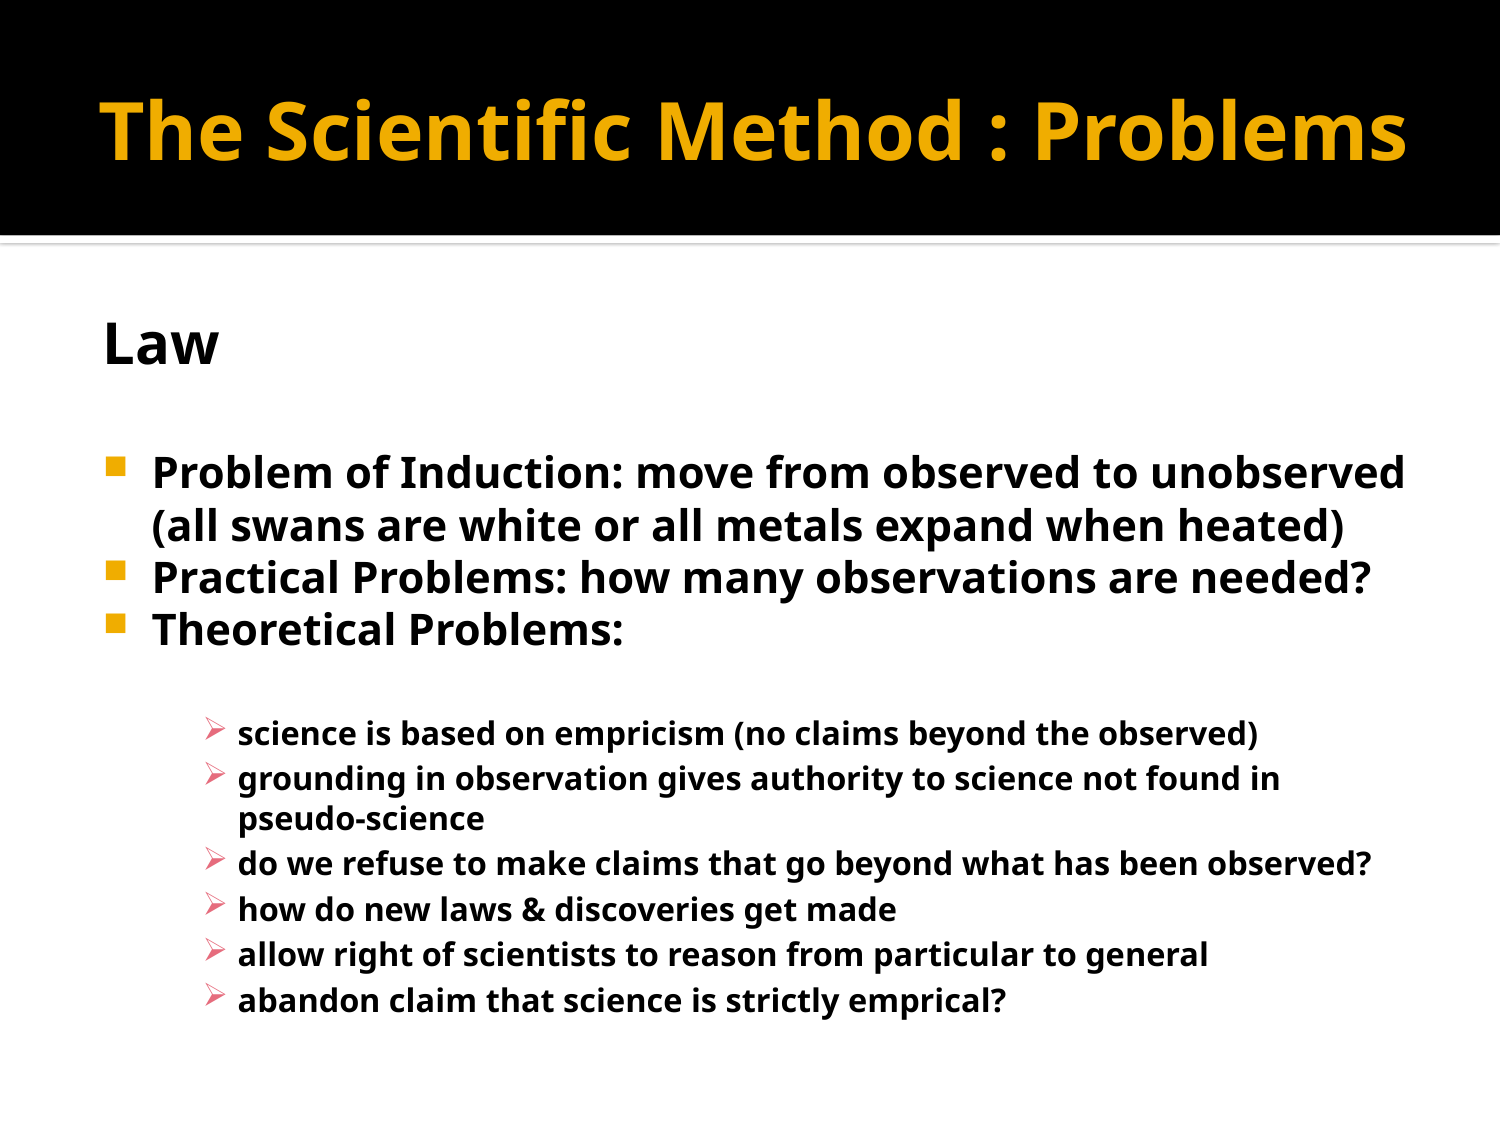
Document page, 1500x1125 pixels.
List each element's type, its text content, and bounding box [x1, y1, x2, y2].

title The Scientific Method : Problems [75, 25, 1425, 231]
list Law Problem of Induction: move from observed to unobserved (all swans are white or all metals expand when heated) Practical Problems: how many observations are needed? Theoretical Problems: science is based on empricism (no claims beyond the observed) grounding in observation gives authority to science not found in pseudo-science do we refuse to make claims that go beyond what has been observed? how do new laws & discoveries get made allow right of scientists to reason from particular to general abandon claim that science is strictly emprical? [75, 291, 1425, 1050]
